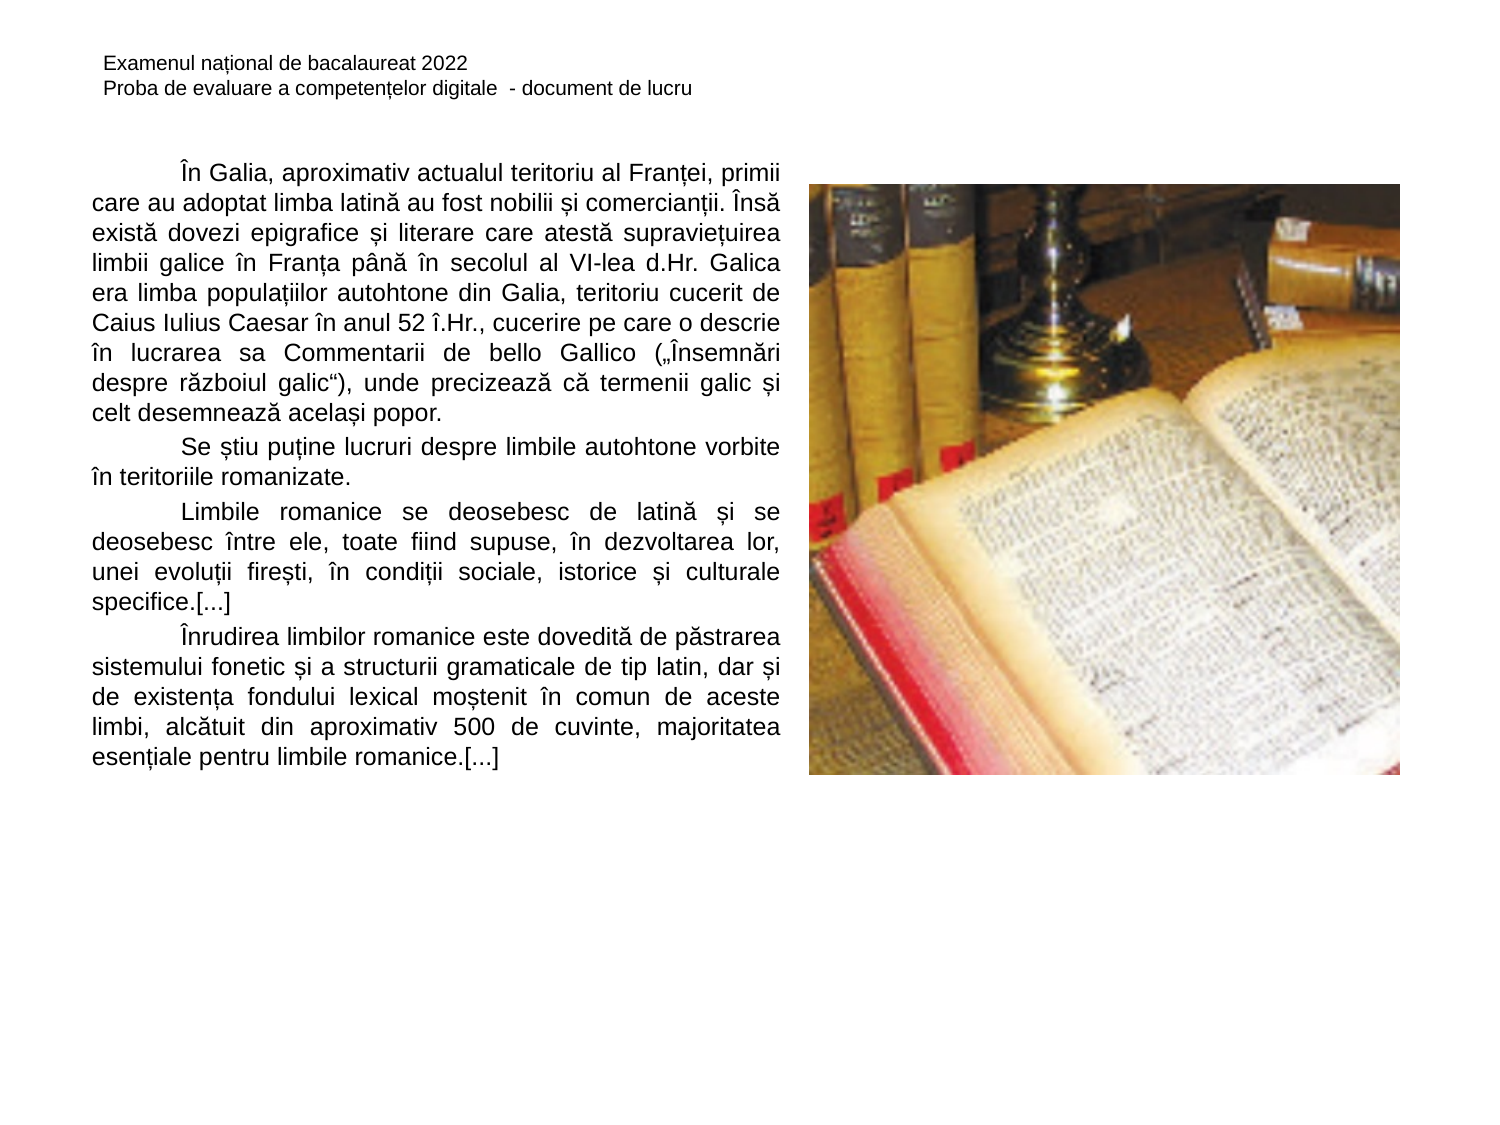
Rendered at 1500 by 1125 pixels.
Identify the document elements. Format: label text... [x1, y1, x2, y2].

picture [808, 184, 1401, 776]
text_box Examenul național de bacalaureat 2022 Proba de evaluare a competențelor digitale - document de lucru [88, 42, 1459, 108]
list În Galia, aproximativ actualul teritoriu al Franței, primii care au adoptat limba latină au fost nobilii și comercianții. Însă există dovezi epigrafice și literare care atestă supraviețuirea limbii galice în Franța până în secolul al VI-lea d.Hr. Galica era limba populațiilor autohtone din Galia, teritoriu cucerit de Caius Iulius Caesar în anul 52 î.Hr., cucerire pe care o descrie în lucrarea sa Commentarii de bello Gallico („Însemnări despre războiul galic“), unde precizează că termenii galic și celt desemnează același popor. Se știu puține lucruri despre limbile autohtone vorbite în teritoriile romanizate. Limbile romanice se deosebesc de latină și se deosebesc între ele, toate fiind supuse, în dezvoltarea lor, unei evoluții firești, în condiții sociale, istorice și culturale specifice.[...] Înrudirea limbilor romanice este dovedită de păstrarea sistemului fonetic și a structurii gramaticale de tip latin, dar și de existența fondului lexical moștenit în comun de aceste limbi, alcătuit din aproximativ 500 de cuvinte, majoritatea esențiale pentru limbile romanice.[...] [76, 148, 798, 962]
